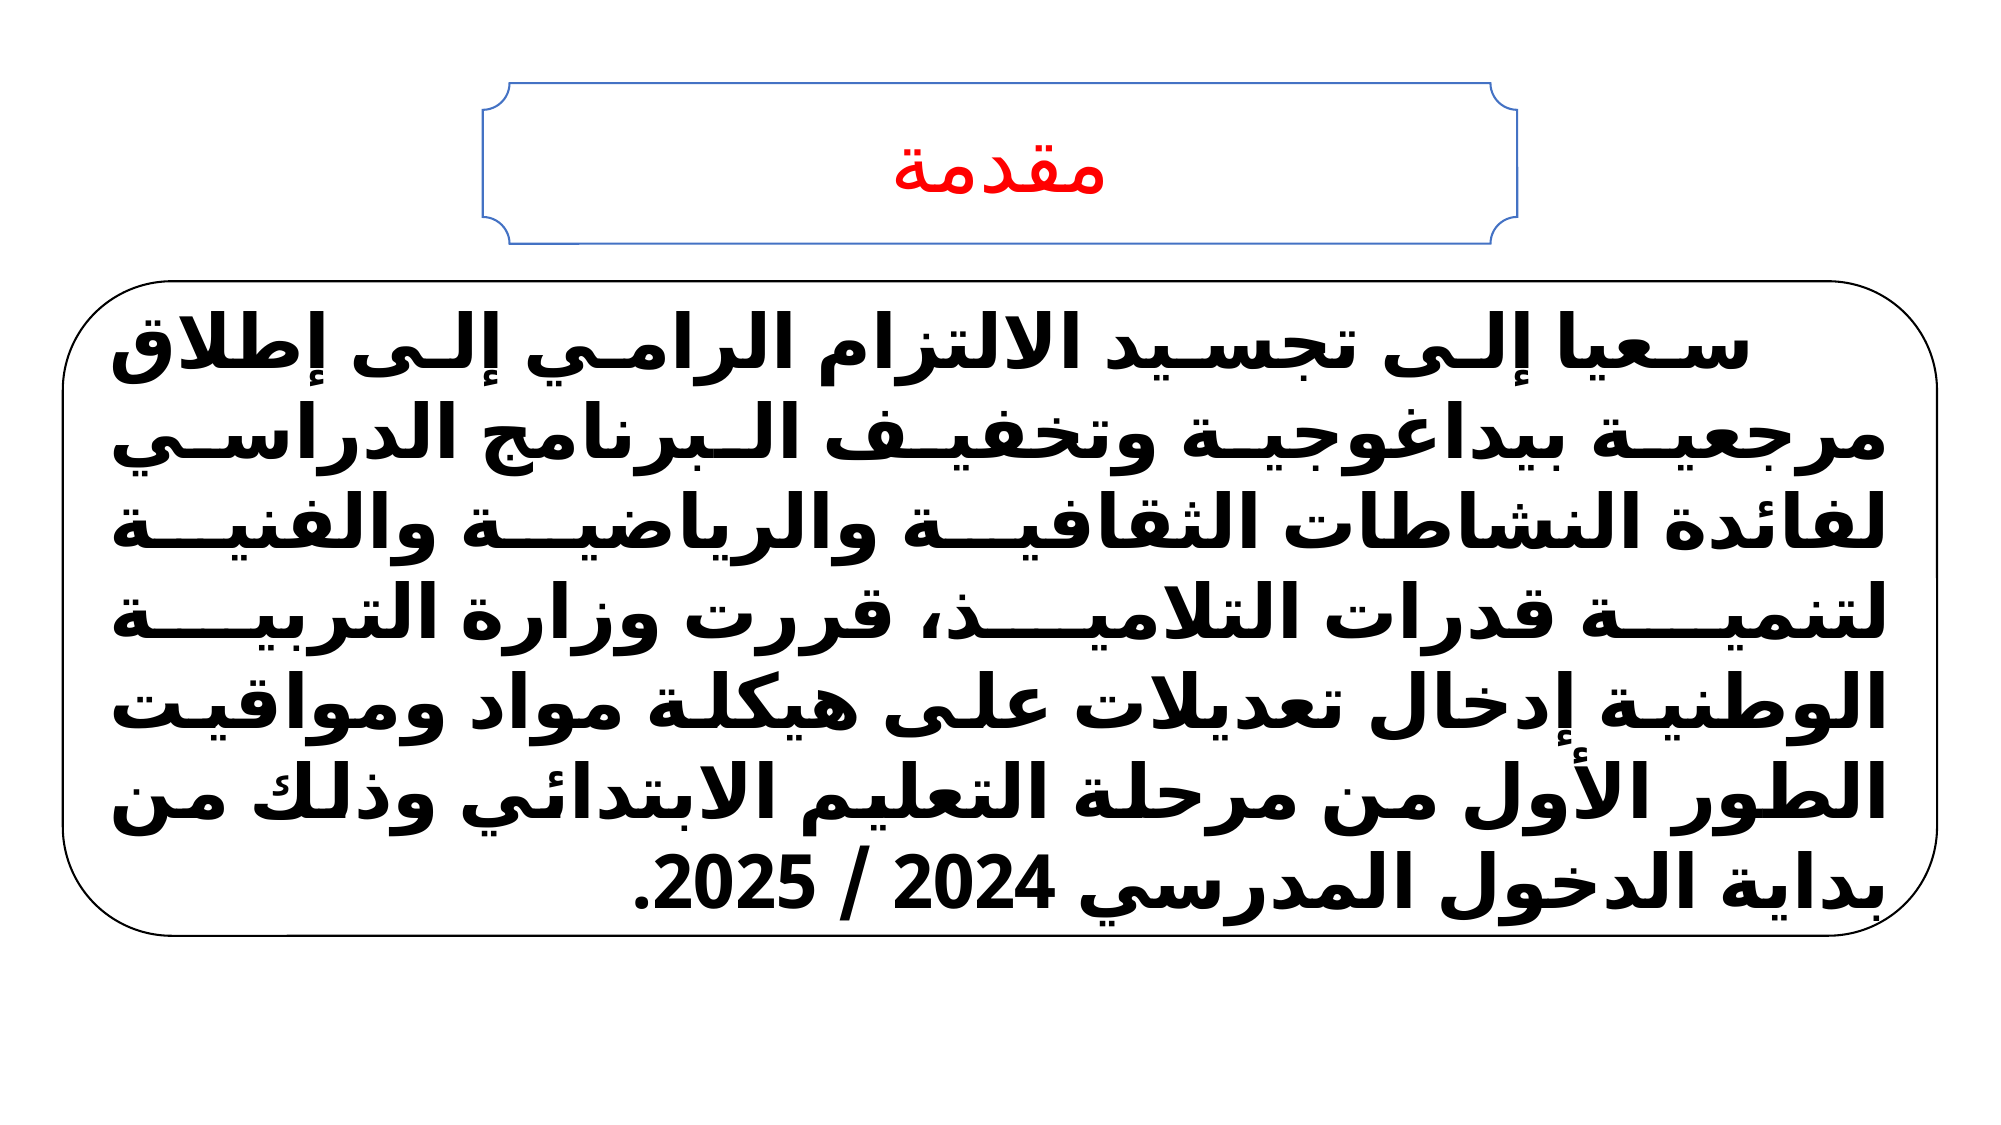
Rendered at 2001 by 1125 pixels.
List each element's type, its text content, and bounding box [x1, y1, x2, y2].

text_box مقدمة [481, 82, 1519, 245]
text_box سعيا إلى تجسيد الالتزام الرامي إلى إطلاق مرجعية بيداغوجية وتخفيف البرنامج الدراسي لفائدة النشاطات الثقافية والرياضية والفنية لتنمية قدرات التلاميذ، قررت وزارة التربية الوطنية إدخال تعديلات على هيكلة مواد ومواقيت الطور الأول من مرحلة التعليم الابتدائي وذلك من بداية الدخول المدرسي 2024 / 2025. [61, 280, 1939, 937]
